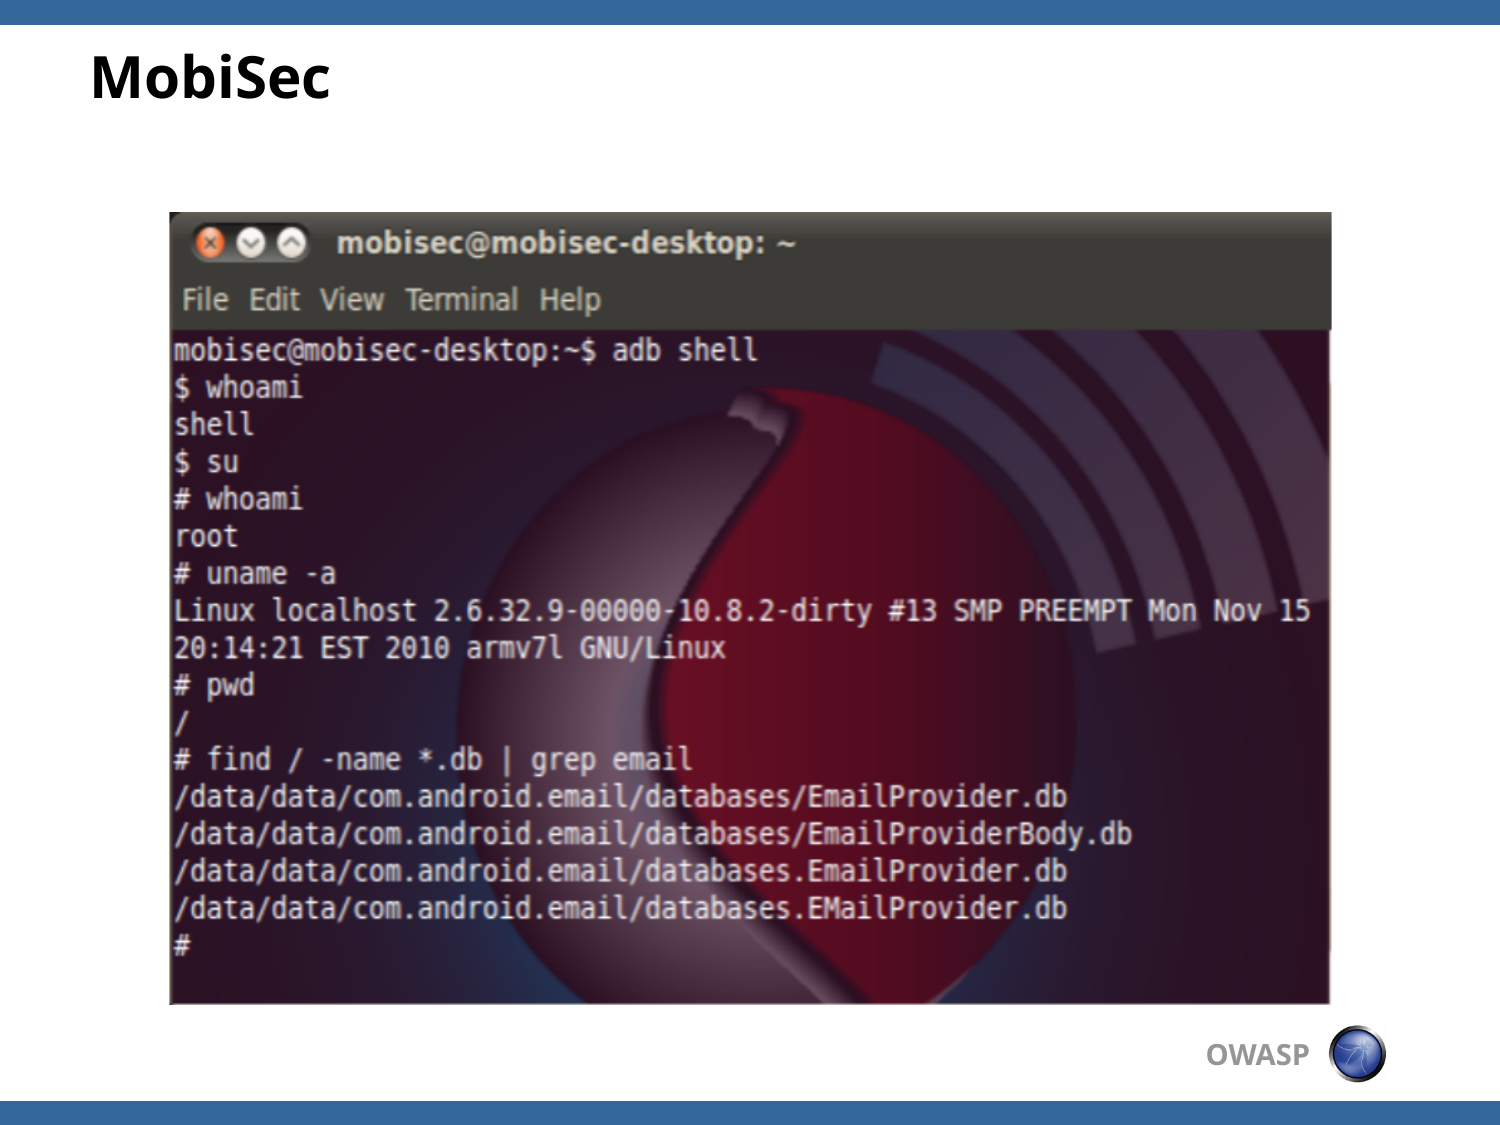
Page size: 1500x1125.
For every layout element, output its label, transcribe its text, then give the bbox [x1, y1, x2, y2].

title MobiSec [75, 32, 1425, 188]
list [167, 212, 1333, 1005]
picture [1325, 1024, 1388, 1083]
